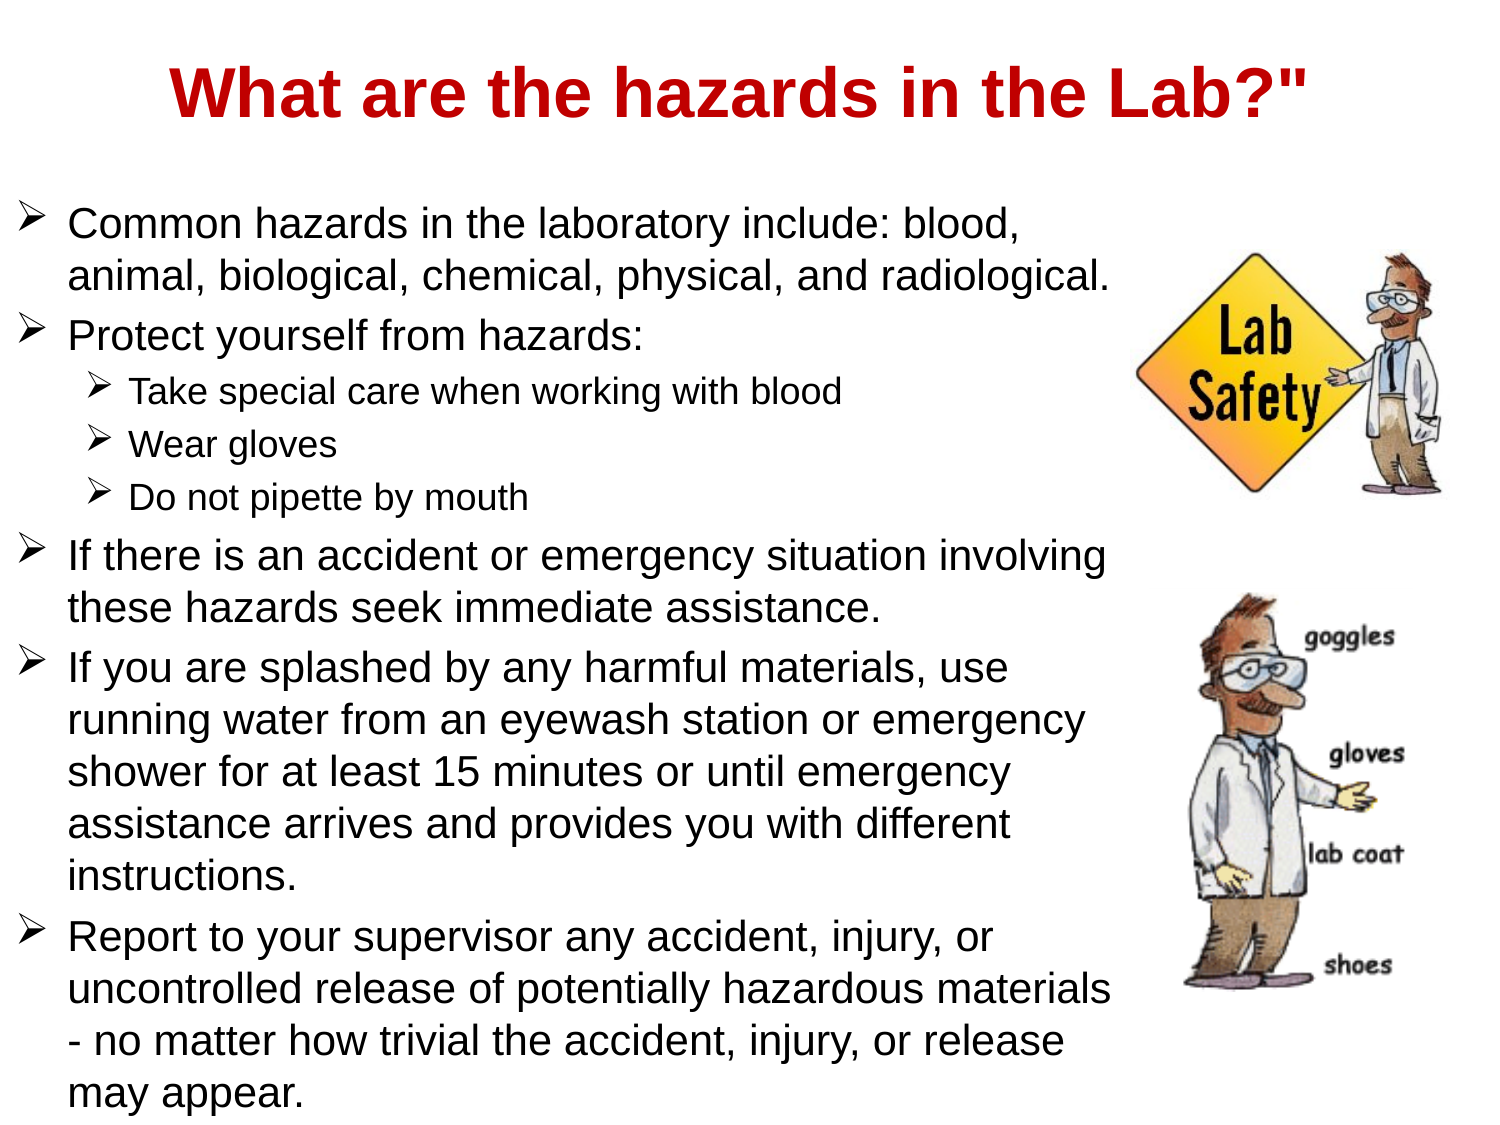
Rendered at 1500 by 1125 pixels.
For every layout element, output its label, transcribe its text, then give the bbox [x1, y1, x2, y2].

title What are the hazards in the Lab?" [50, 37, 1450, 225]
list Common hazards in the laboratory include: blood, animal, biological, chemical, physical, and radiological. Protect yourself from hazards: Take special care when working with blood Wear gloves Do not pipette by mouth If there is an accident or emergency situation involving these hazards seek immediate assistance. If you are splashed by any harmful materials, use running water from an eyewash station or emergency shower for at least 15 minutes or until emergency assistance arrives and provides you with different instructions. Report to your supervisor any accident, injury, or uncontrolled release of potentially hazardous materials - no matter how trivial the accident, injury, or release may appear. [0, 187, 1138, 1125]
picture [1149, 587, 1413, 992]
picture [1129, 249, 1451, 501]
